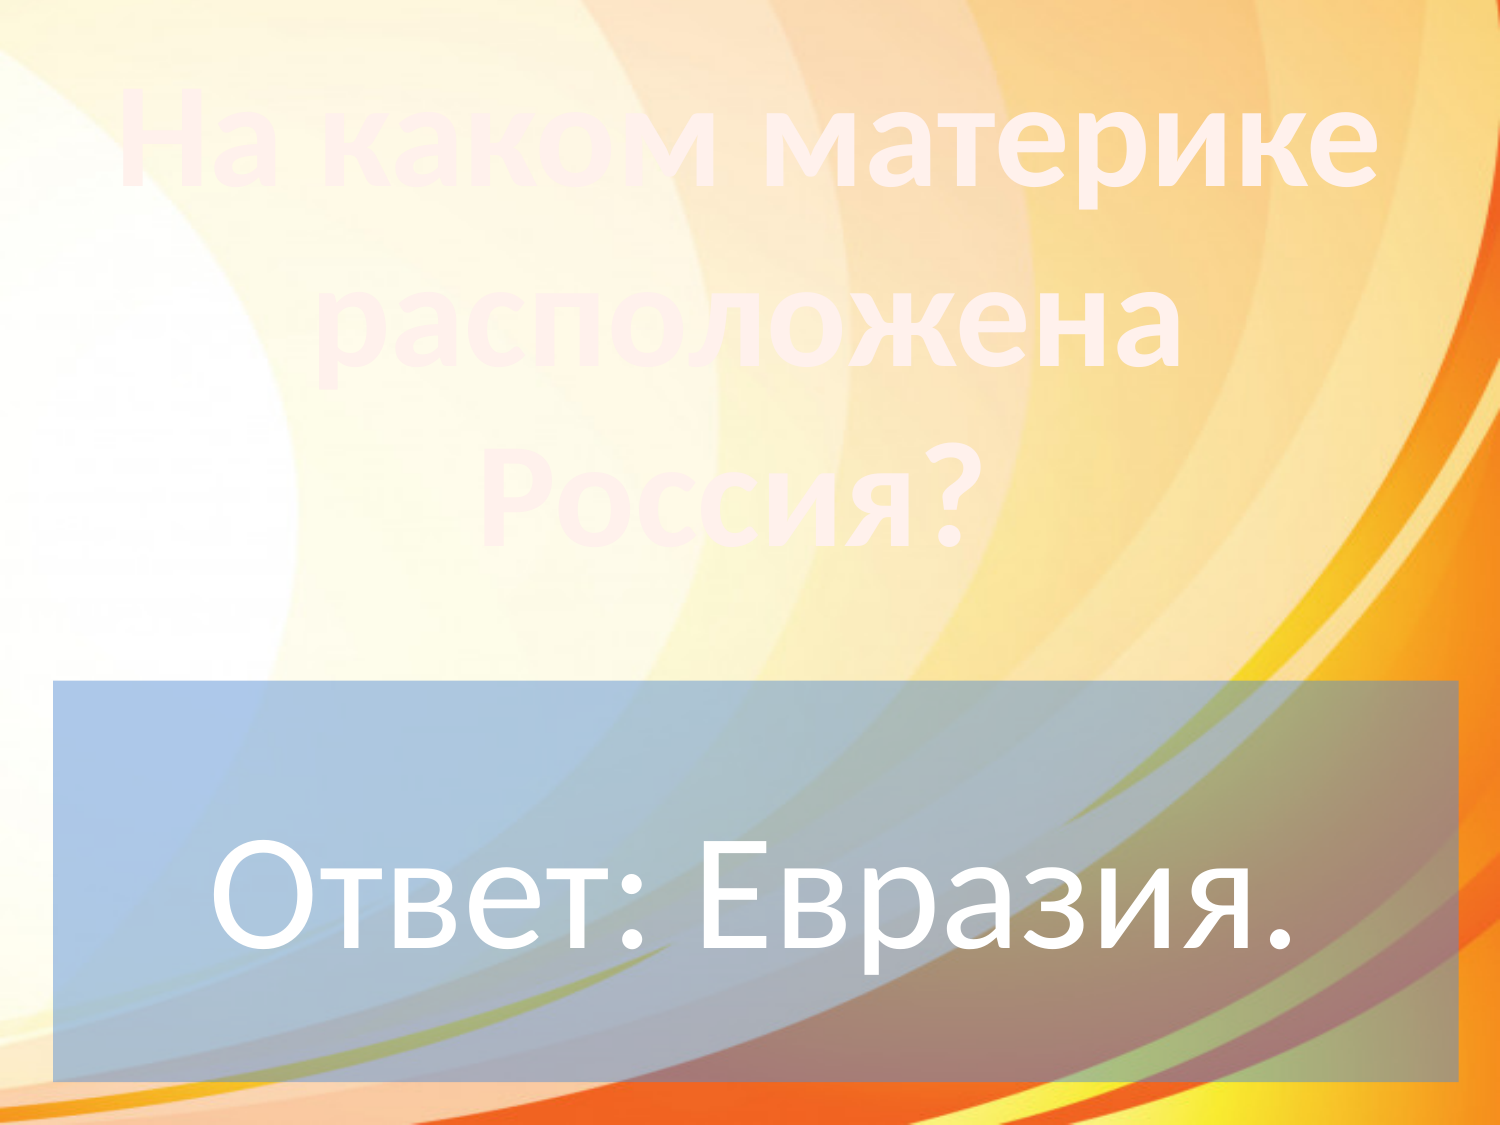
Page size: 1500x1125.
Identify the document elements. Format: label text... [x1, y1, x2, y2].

picture [0, 0, 1500, 1125]
text_box Ответ: Евразия. [51, 679, 1461, 1084]
text_box На каком материке расположена Россия? [57, 29, 1441, 585]
